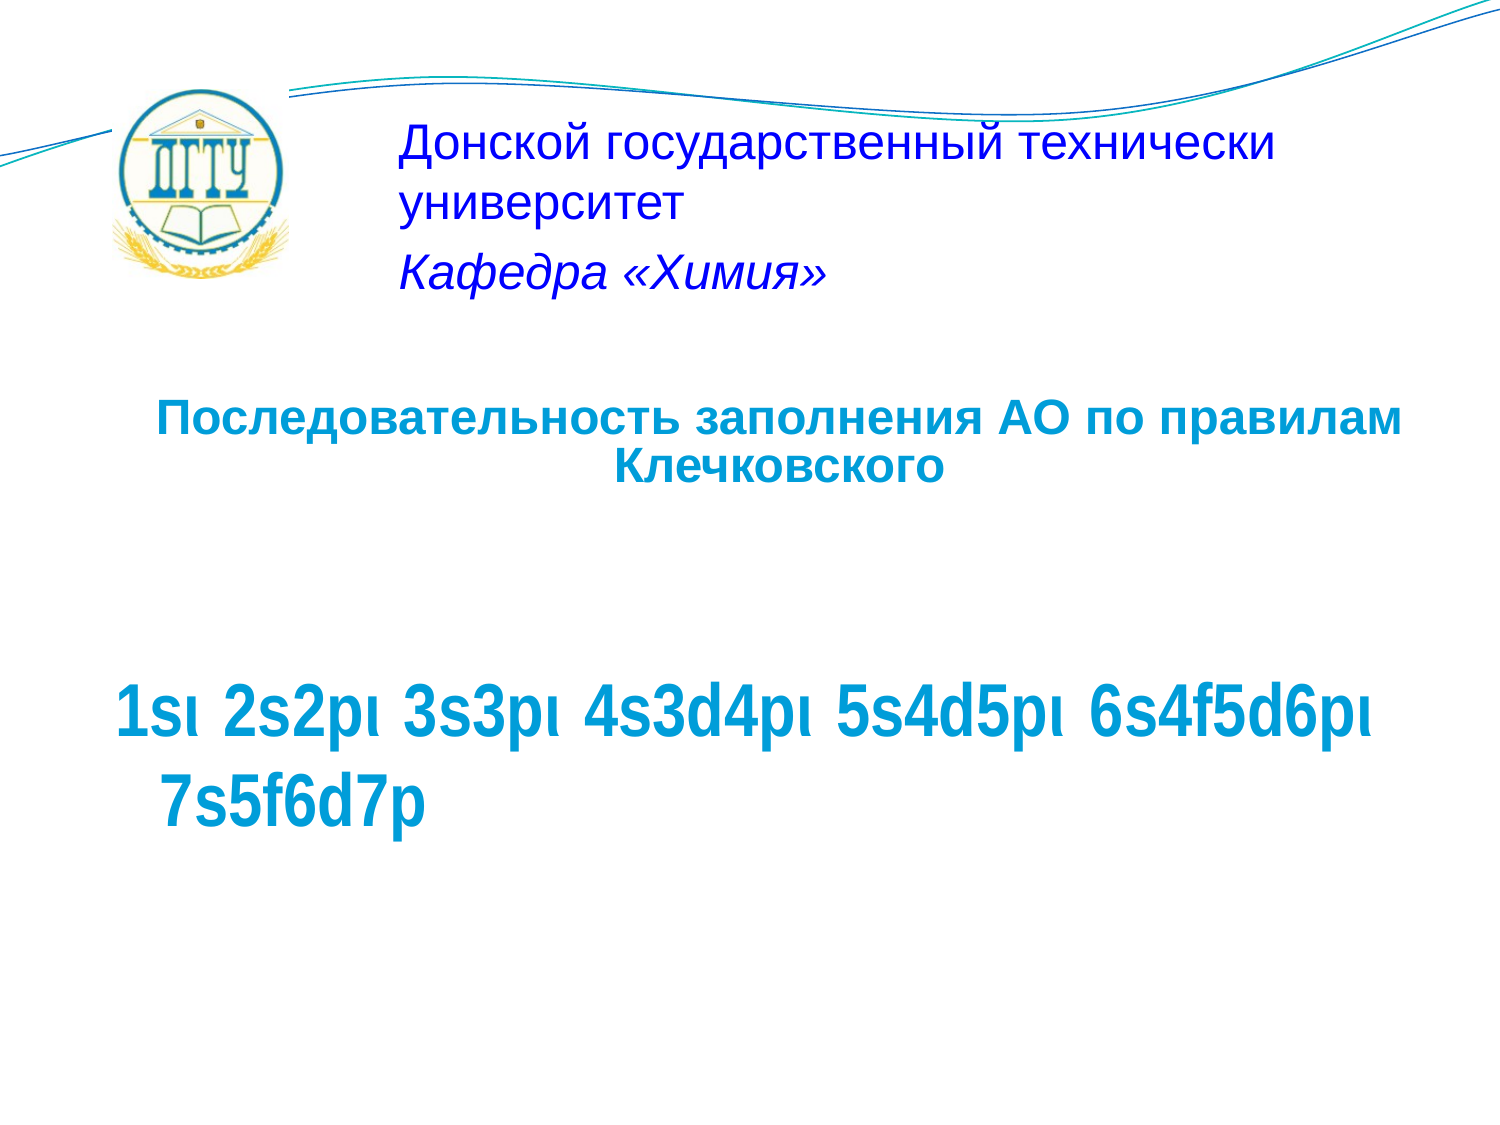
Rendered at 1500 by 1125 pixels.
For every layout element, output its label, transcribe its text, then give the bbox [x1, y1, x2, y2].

text_box Донской государственный технически университет Кафедра «Химия» [383, 101, 1424, 307]
title Последовательность заполнения АО по правилам Клечковского [123, 243, 1436, 492]
picture [111, 89, 289, 280]
list 1sι 2s2pι 3s3pι 4s3d4pι 5s4d5pι 6s4f5d6pι 7s5f6d7p [100, 503, 1412, 882]
